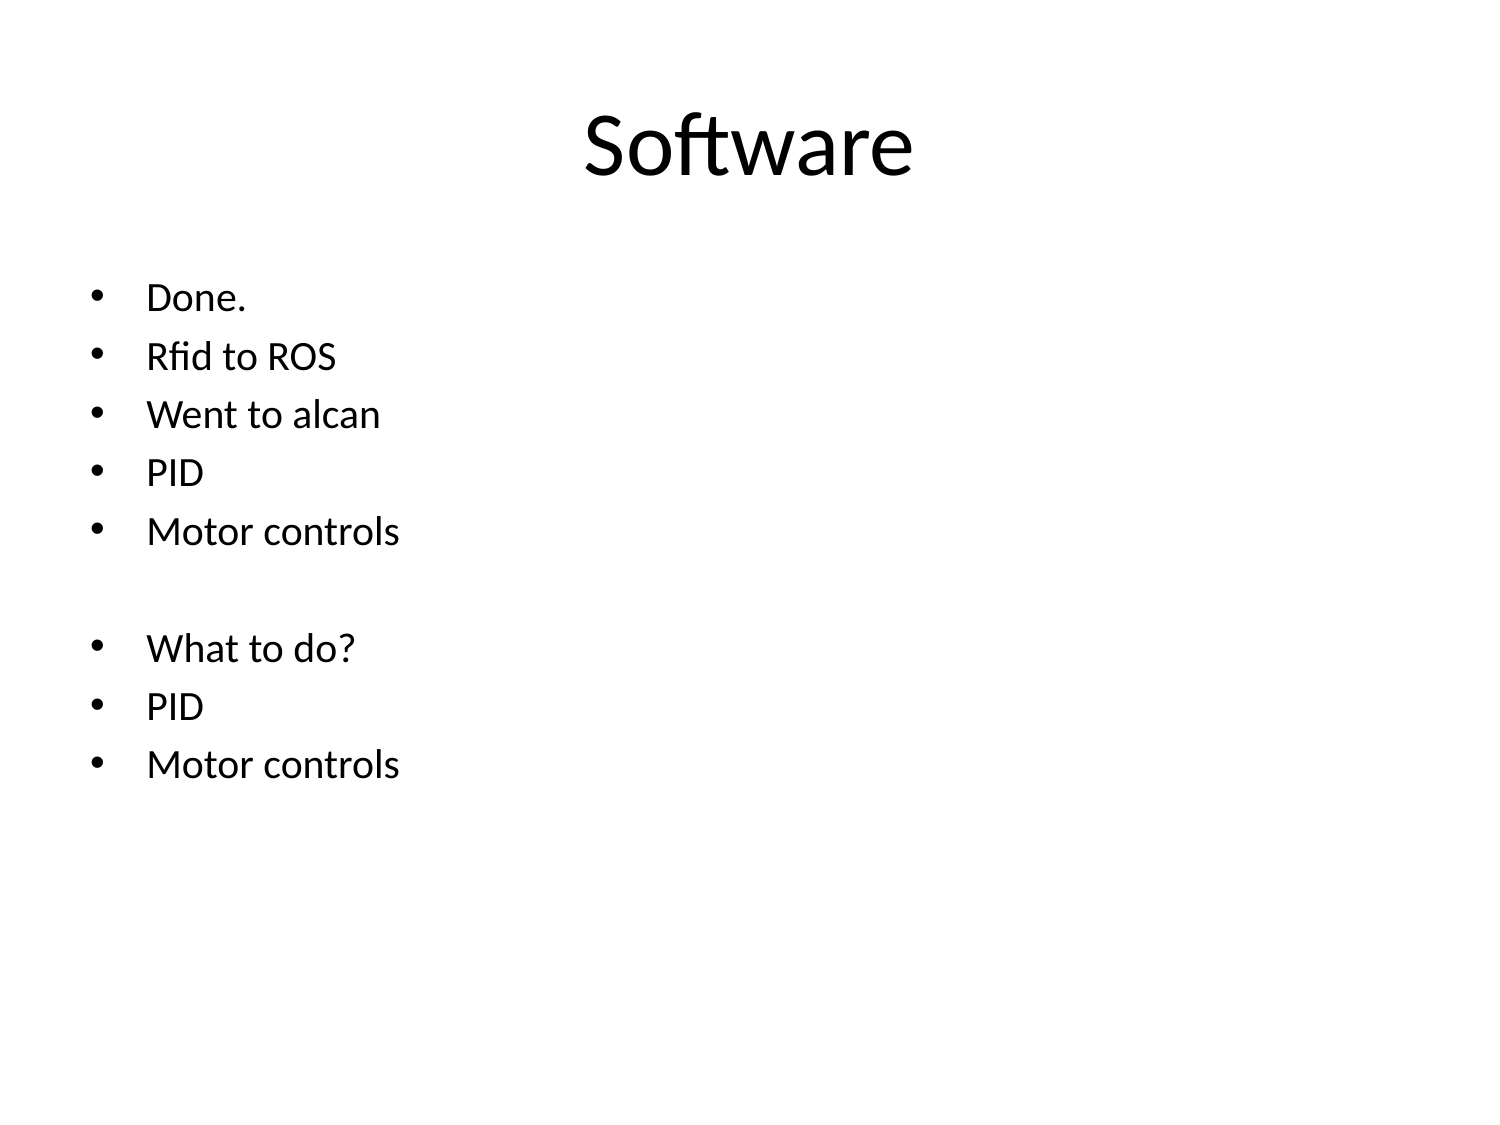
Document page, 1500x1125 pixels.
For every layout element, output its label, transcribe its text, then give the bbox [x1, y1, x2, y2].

title Software [75, 45, 1425, 233]
list Done. Rfid to ROS Went to alcan PID Motor controls What to do? PID Motor controls [75, 262, 1425, 1005]
